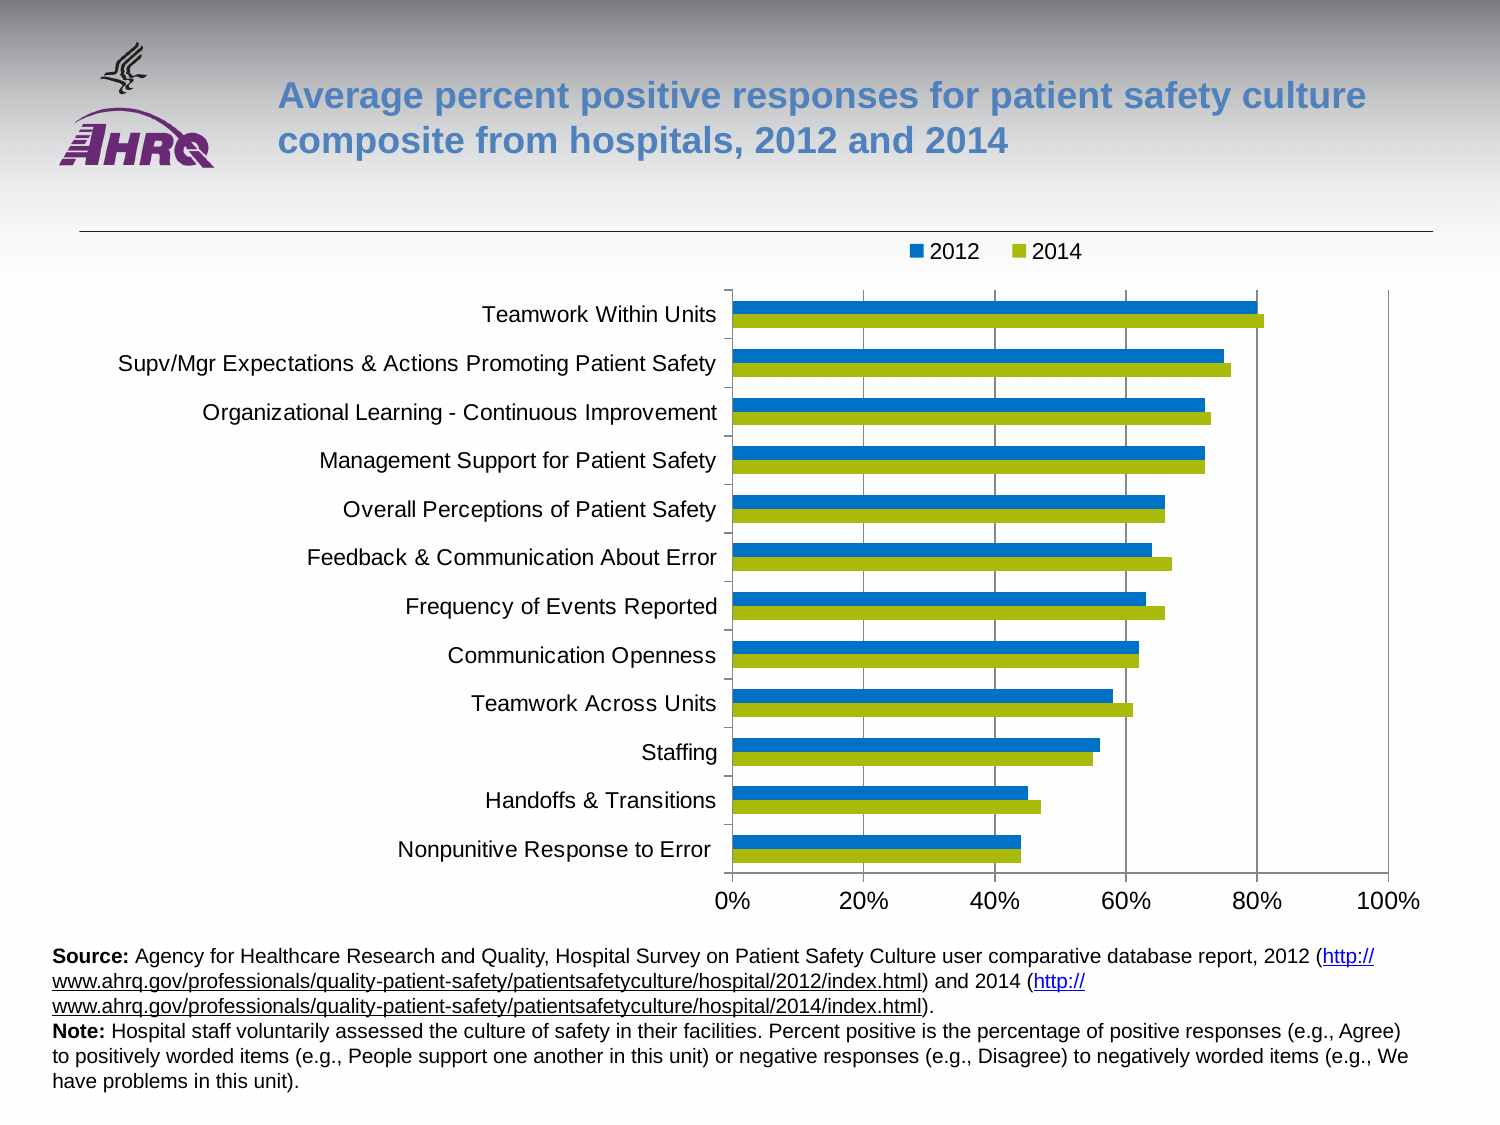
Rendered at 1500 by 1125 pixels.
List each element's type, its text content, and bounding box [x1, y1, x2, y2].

chart [87, 224, 1438, 926]
text_box Source: Agency for Healthcare Research and Quality, Hospital Survey on Patient Safety Culture user comparative database report, 2012 (http://www.ahrq.gov/professionals/quality-patient-safety/patientsafetyculture/hospital/2012/index.html) and 2014 (http://www.ahrq.gov/professionals/quality-patient-safety/patientsafetyculture/hospital/2014/index.html). Note: Hospital staff voluntarily assessed the culture of safety in their facilities. Percent positive is the percentage of positive responses (e.g., Agree) to positively worded items (e.g., People support one another in this unit) or negative responses (e.g., Disagree) to negatively worded items (e.g., We have problems in this unit). [37, 935, 1438, 1100]
title Average percent positive responses for patient safety culture composite from hospitals, 2012 and 2014 [262, 45, 1425, 188]
picture [0, 0, 1500, 1125]
